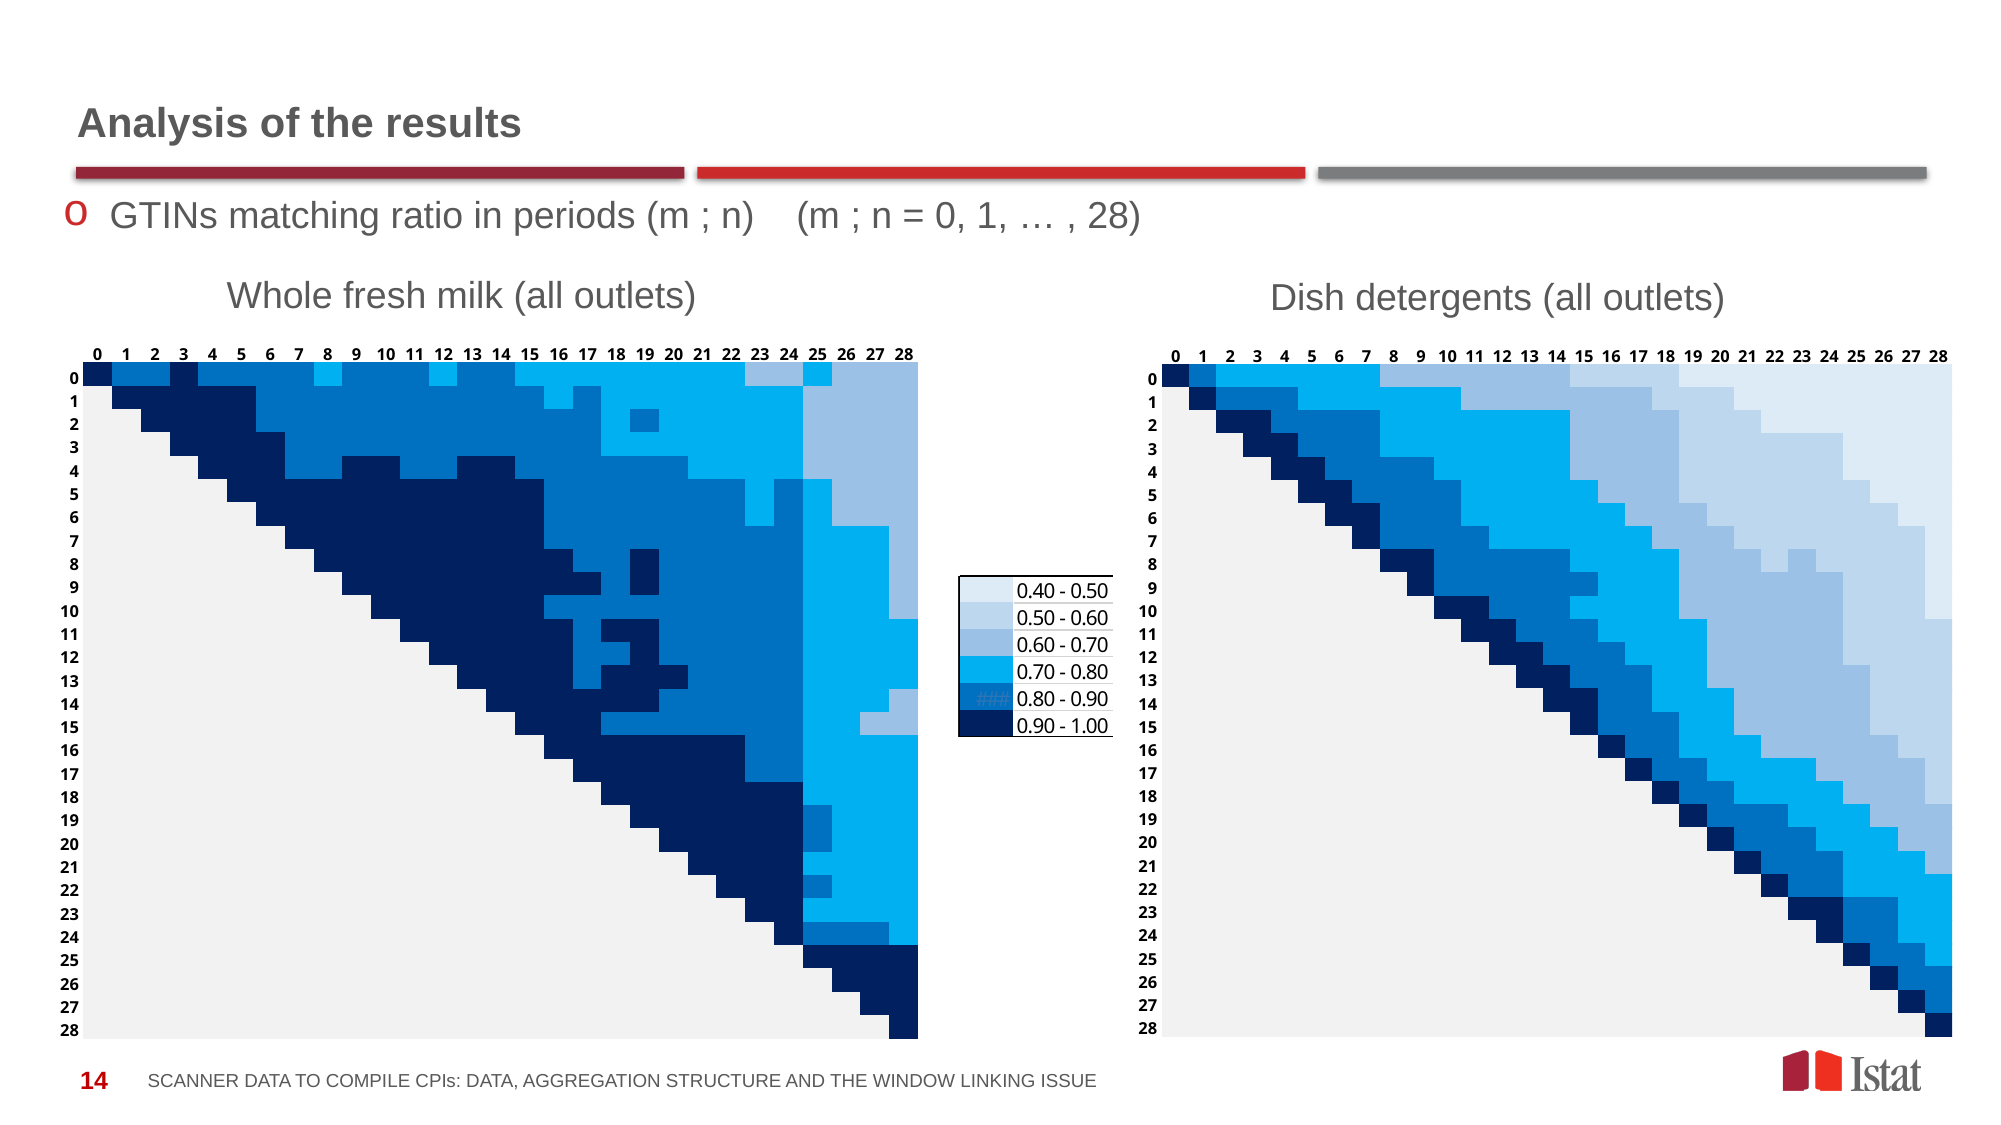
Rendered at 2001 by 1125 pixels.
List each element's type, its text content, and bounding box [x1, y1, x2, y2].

slide_number 14 [53, 1050, 136, 1110]
picture [1121, 340, 1954, 1038]
picture [43, 338, 920, 1041]
picture [957, 574, 1115, 739]
footer Scanner data to compile CPIs: Data, Aggregation structure and the Window Linking issue [147, 1048, 1730, 1092]
list GTINs matching ratio in periods (m ; n) (m ; n = 0, 1, … , 28) [62, 190, 1323, 247]
title Analysis of the results [76, 88, 1926, 146]
text_box Whole fresh milk (all outlets) [226, 270, 725, 327]
text_box Dish detergents (all outlets) [1270, 272, 1902, 329]
